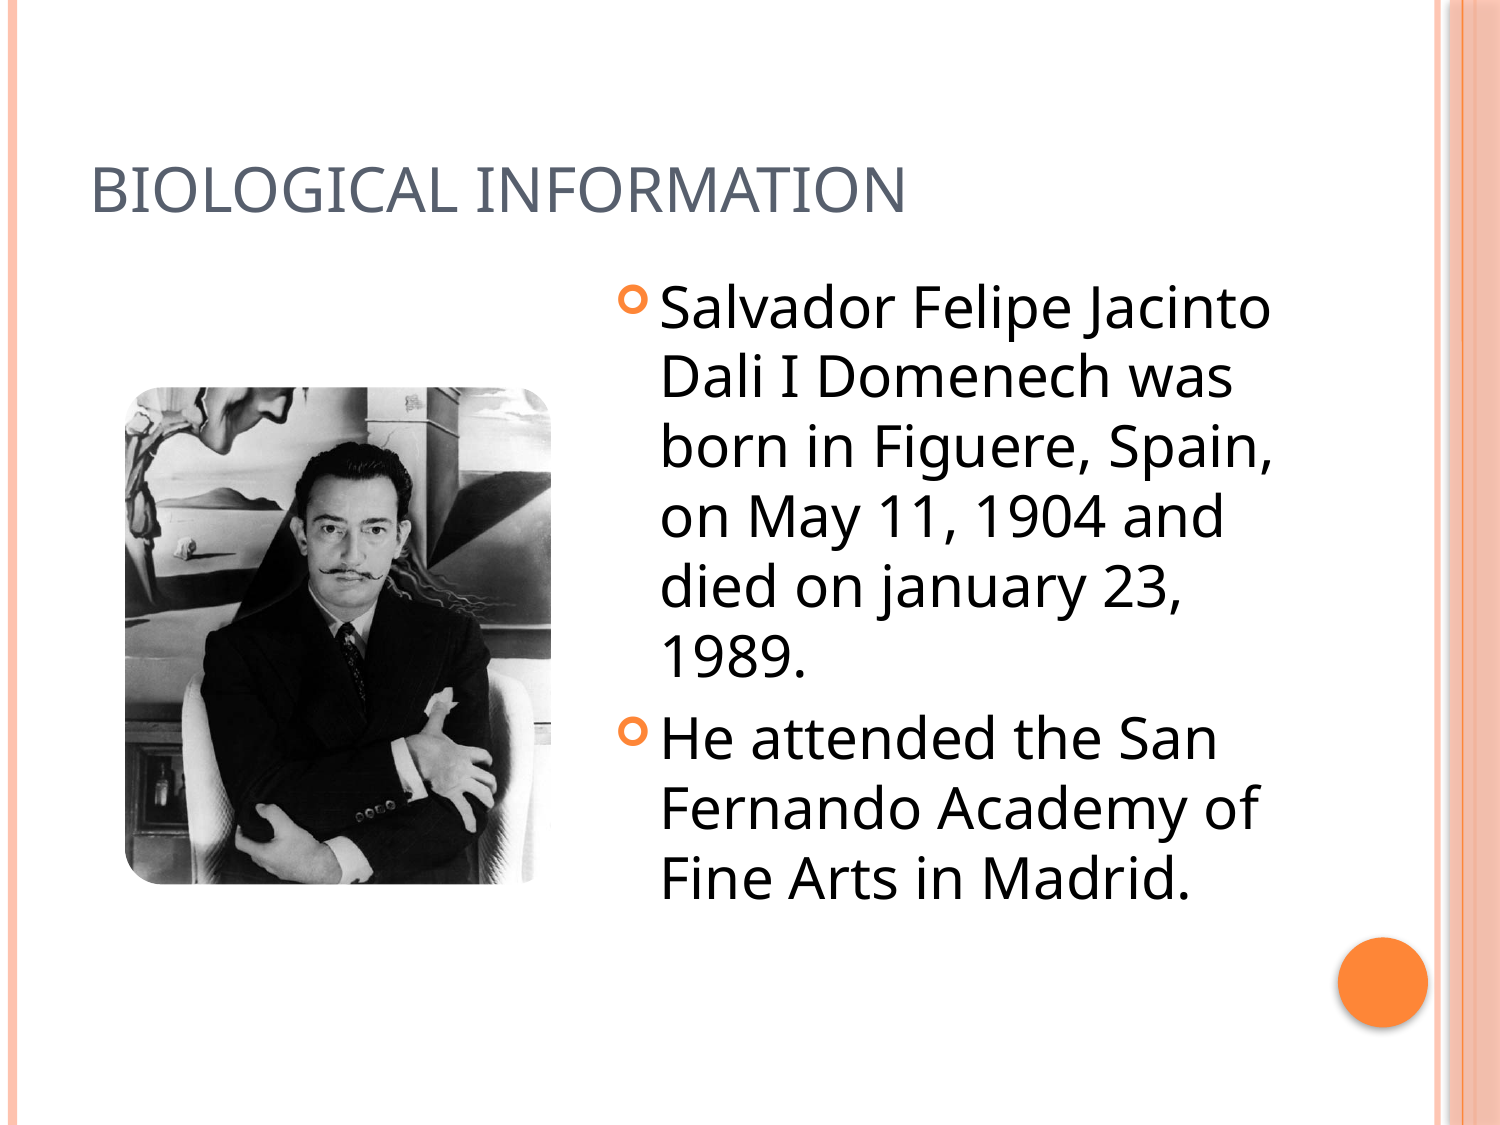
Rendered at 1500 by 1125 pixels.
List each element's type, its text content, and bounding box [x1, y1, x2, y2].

title Biological Information [75, 45, 1300, 233]
list Salvador Felipe Jacinto Dali I Domenech was born in Figuere, Spain, on May 11, 1904 and died on january 23, 1989. He attended the San Fernando Academy of Fine Arts in Madrid. [600, 262, 1325, 1062]
picture [124, 386, 552, 885]
